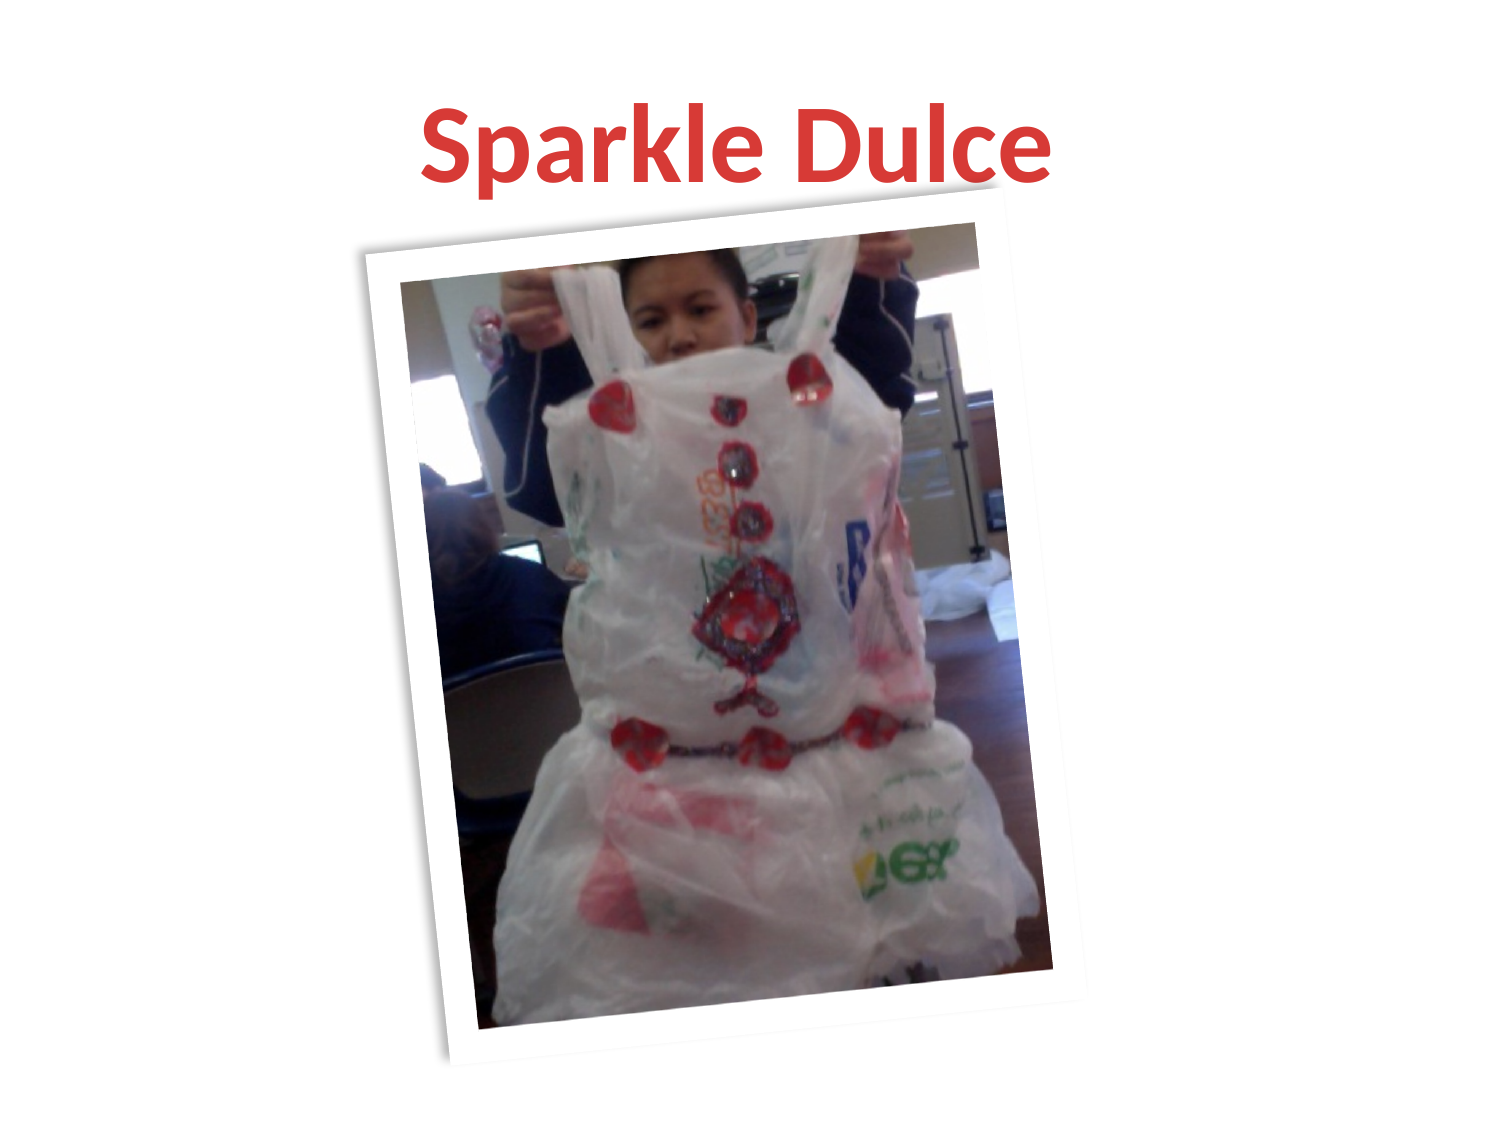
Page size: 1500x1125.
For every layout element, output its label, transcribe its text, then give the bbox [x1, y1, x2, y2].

text_box Sparkle Dulce [404, 62, 1071, 213]
picture [401, 223, 1053, 1031]
